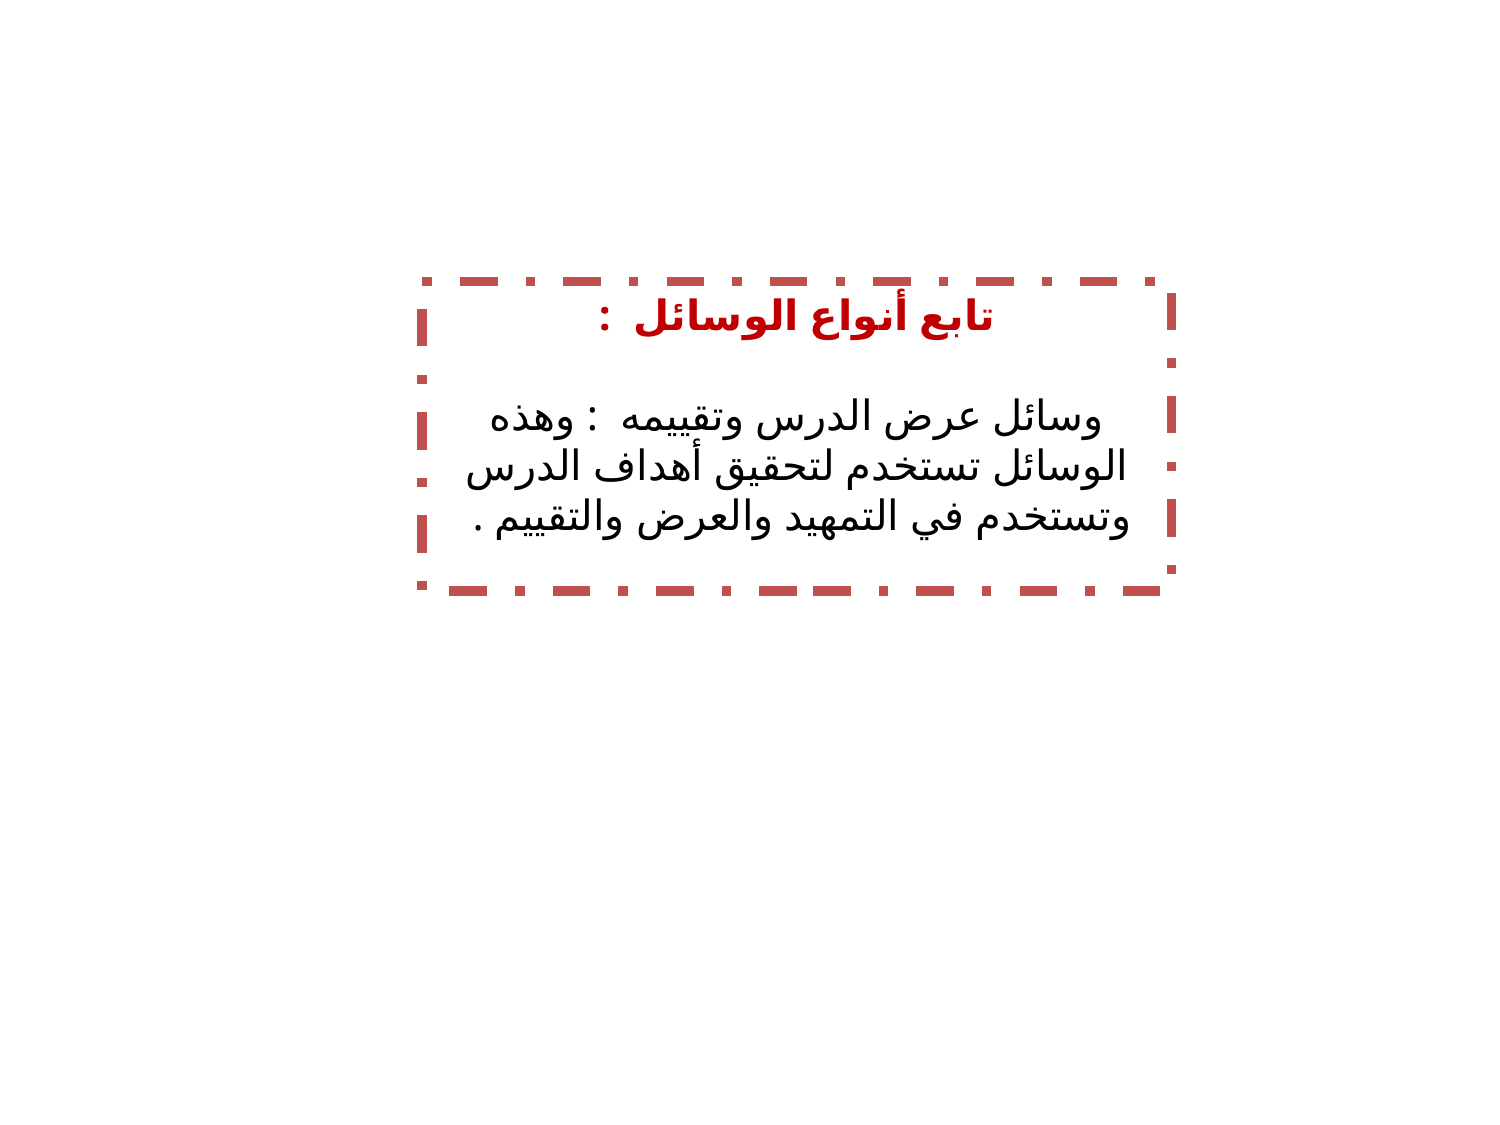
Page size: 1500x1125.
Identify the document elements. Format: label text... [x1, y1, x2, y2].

text_box تابع أنواع الوسائل : وسائل عرض الدرس وتقييمه : وهذه الوسائل تستخدم لتحقيق أهداف الدرس وتستخدم في التمهيد والعرض والتقييم . [420, 279, 1174, 593]
